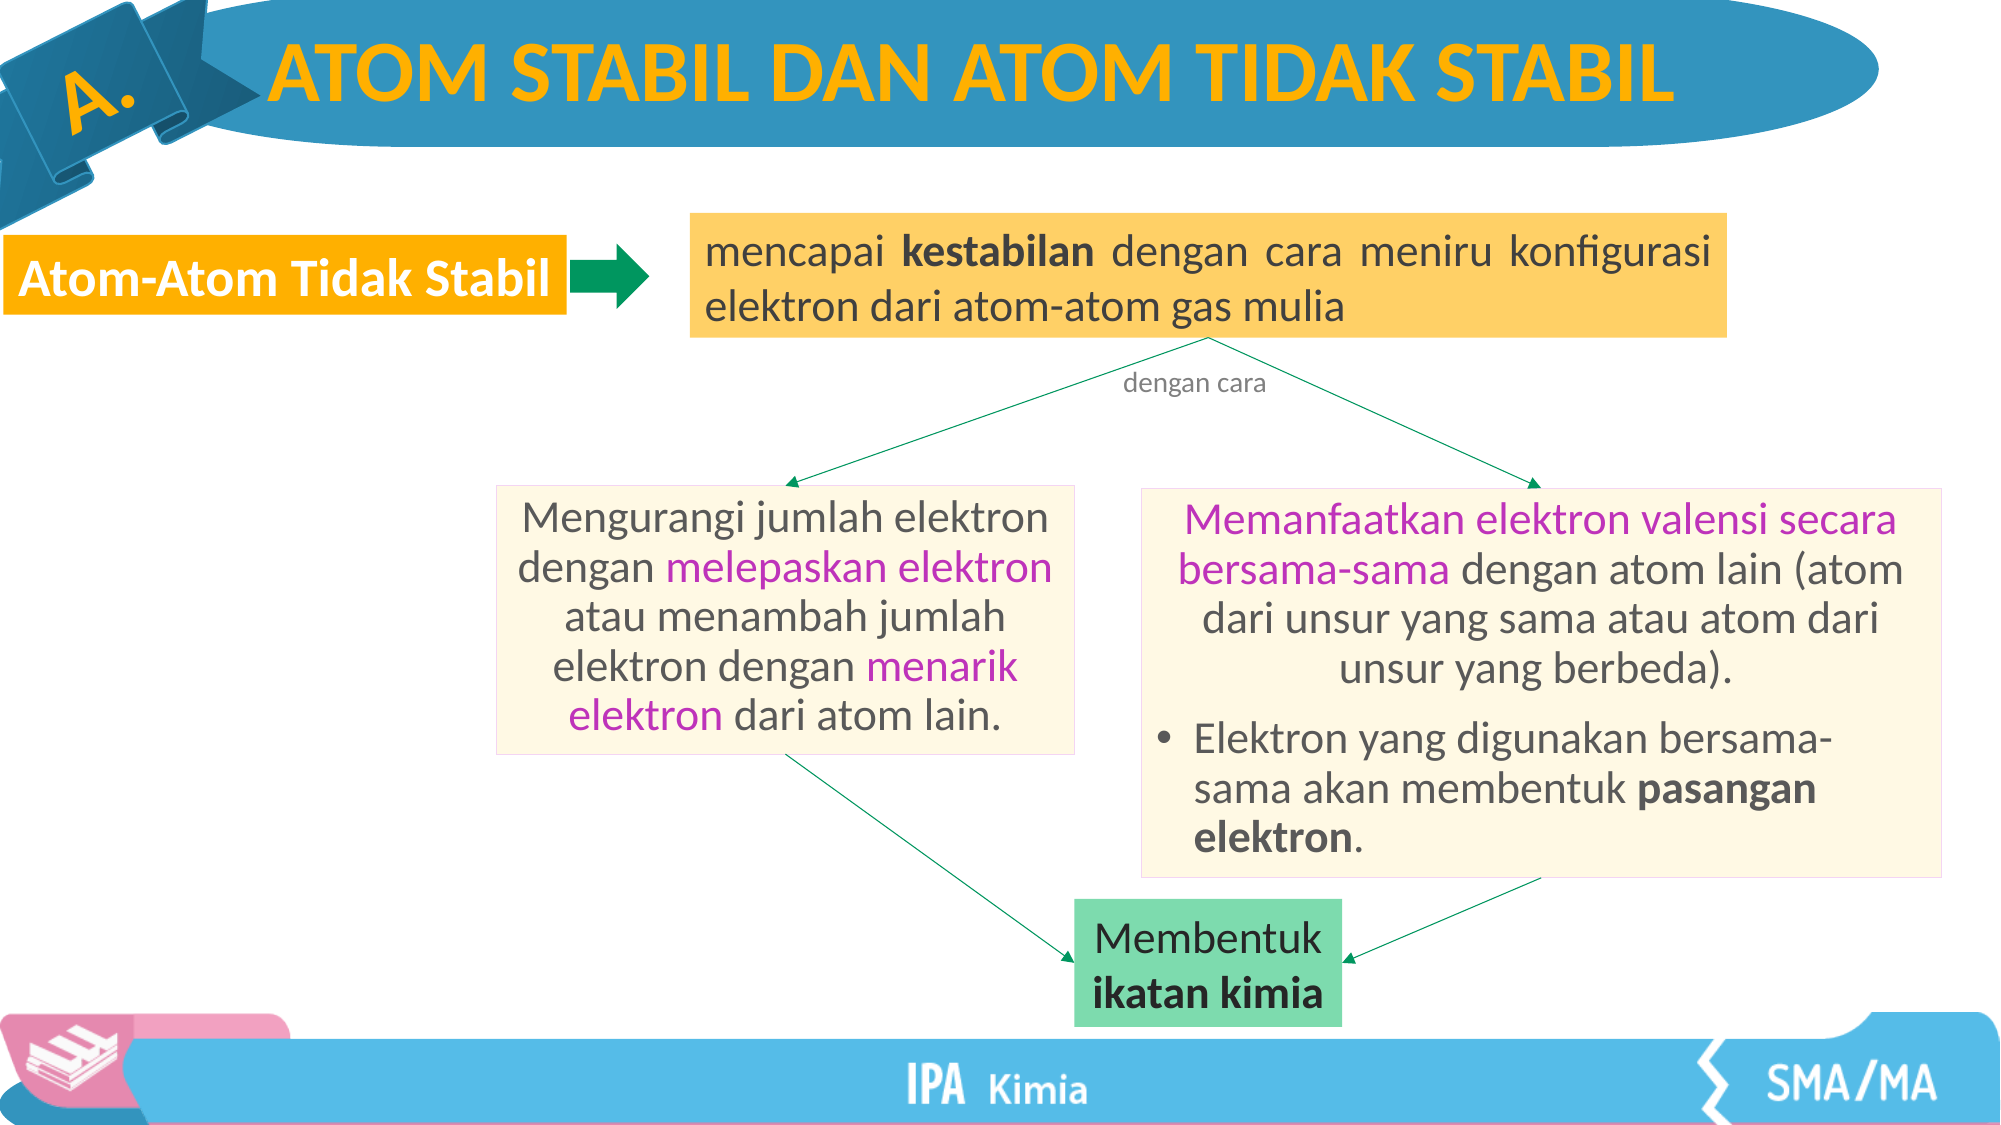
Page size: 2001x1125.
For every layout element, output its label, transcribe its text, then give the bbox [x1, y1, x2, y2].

text_box Memanfaatkan elektron valensi secara bersama-sama dengan atom lain (atom dari unsur yang sama atau atom dari unsur yang berbeda). Elektron yang digunakan bersama-sama akan membentuk pasangan elektron. [1141, 488, 1942, 878]
text_box A. [0, 0, 266, 231]
title ATOM STABIL DAN ATOM TIDAK STABIL [252, 0, 1978, 146]
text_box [785, 754, 1075, 963]
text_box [785, 339, 1208, 486]
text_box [1208, 339, 1542, 489]
picture [0, 1012, 2000, 1125]
text_box Atom-Atom Tidak Stabil [3, 234, 567, 315]
text_box [569, 241, 651, 312]
list Mengurangi jumlah elektron dengan melepaskan elektron atau menambah jumlah elektron dengan menarik elektron dari atom lain. [496, 485, 1075, 755]
text_box mencapai kestabilan dengan cara meniru konfigurasi elektron dari atom-atom gas mulia [689, 212, 1727, 338]
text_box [1342, 877, 1542, 963]
text_box Membentuk ikatan kimia [1073, 898, 1343, 1012]
